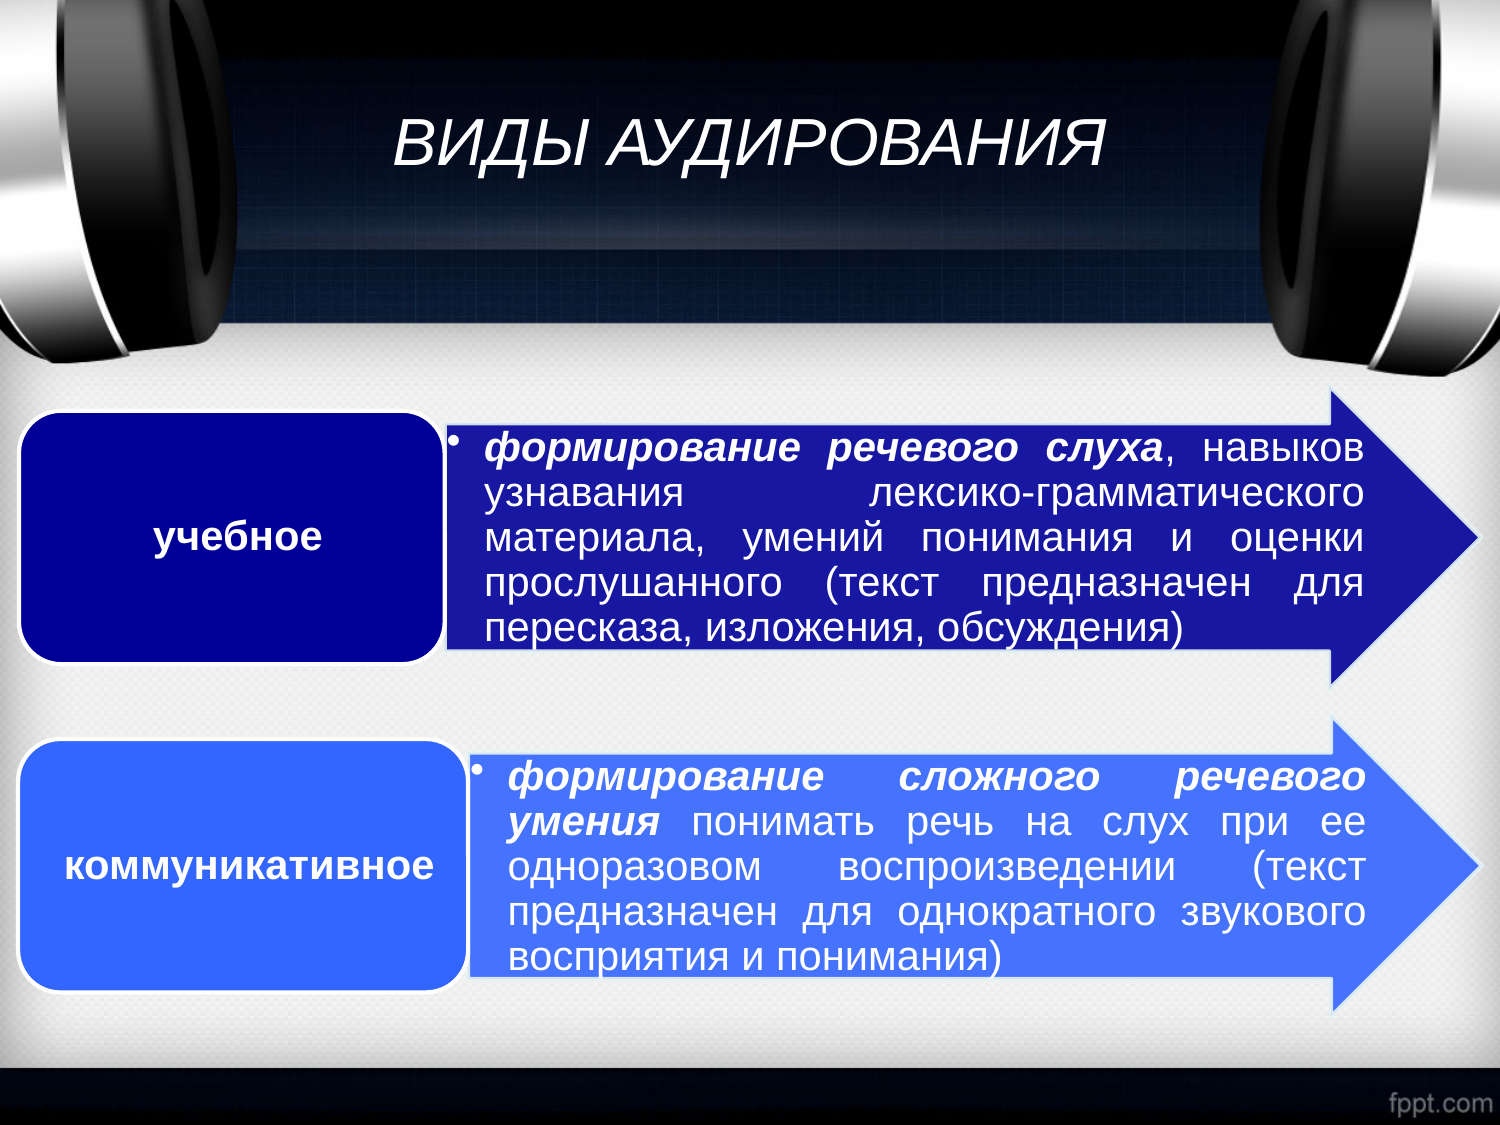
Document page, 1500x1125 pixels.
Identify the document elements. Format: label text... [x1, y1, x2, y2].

picture [0, 0, 1500, 1125]
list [17, 385, 1483, 1017]
title ВИДЫ АУДИРОВАНИЯ [75, 45, 1425, 233]
